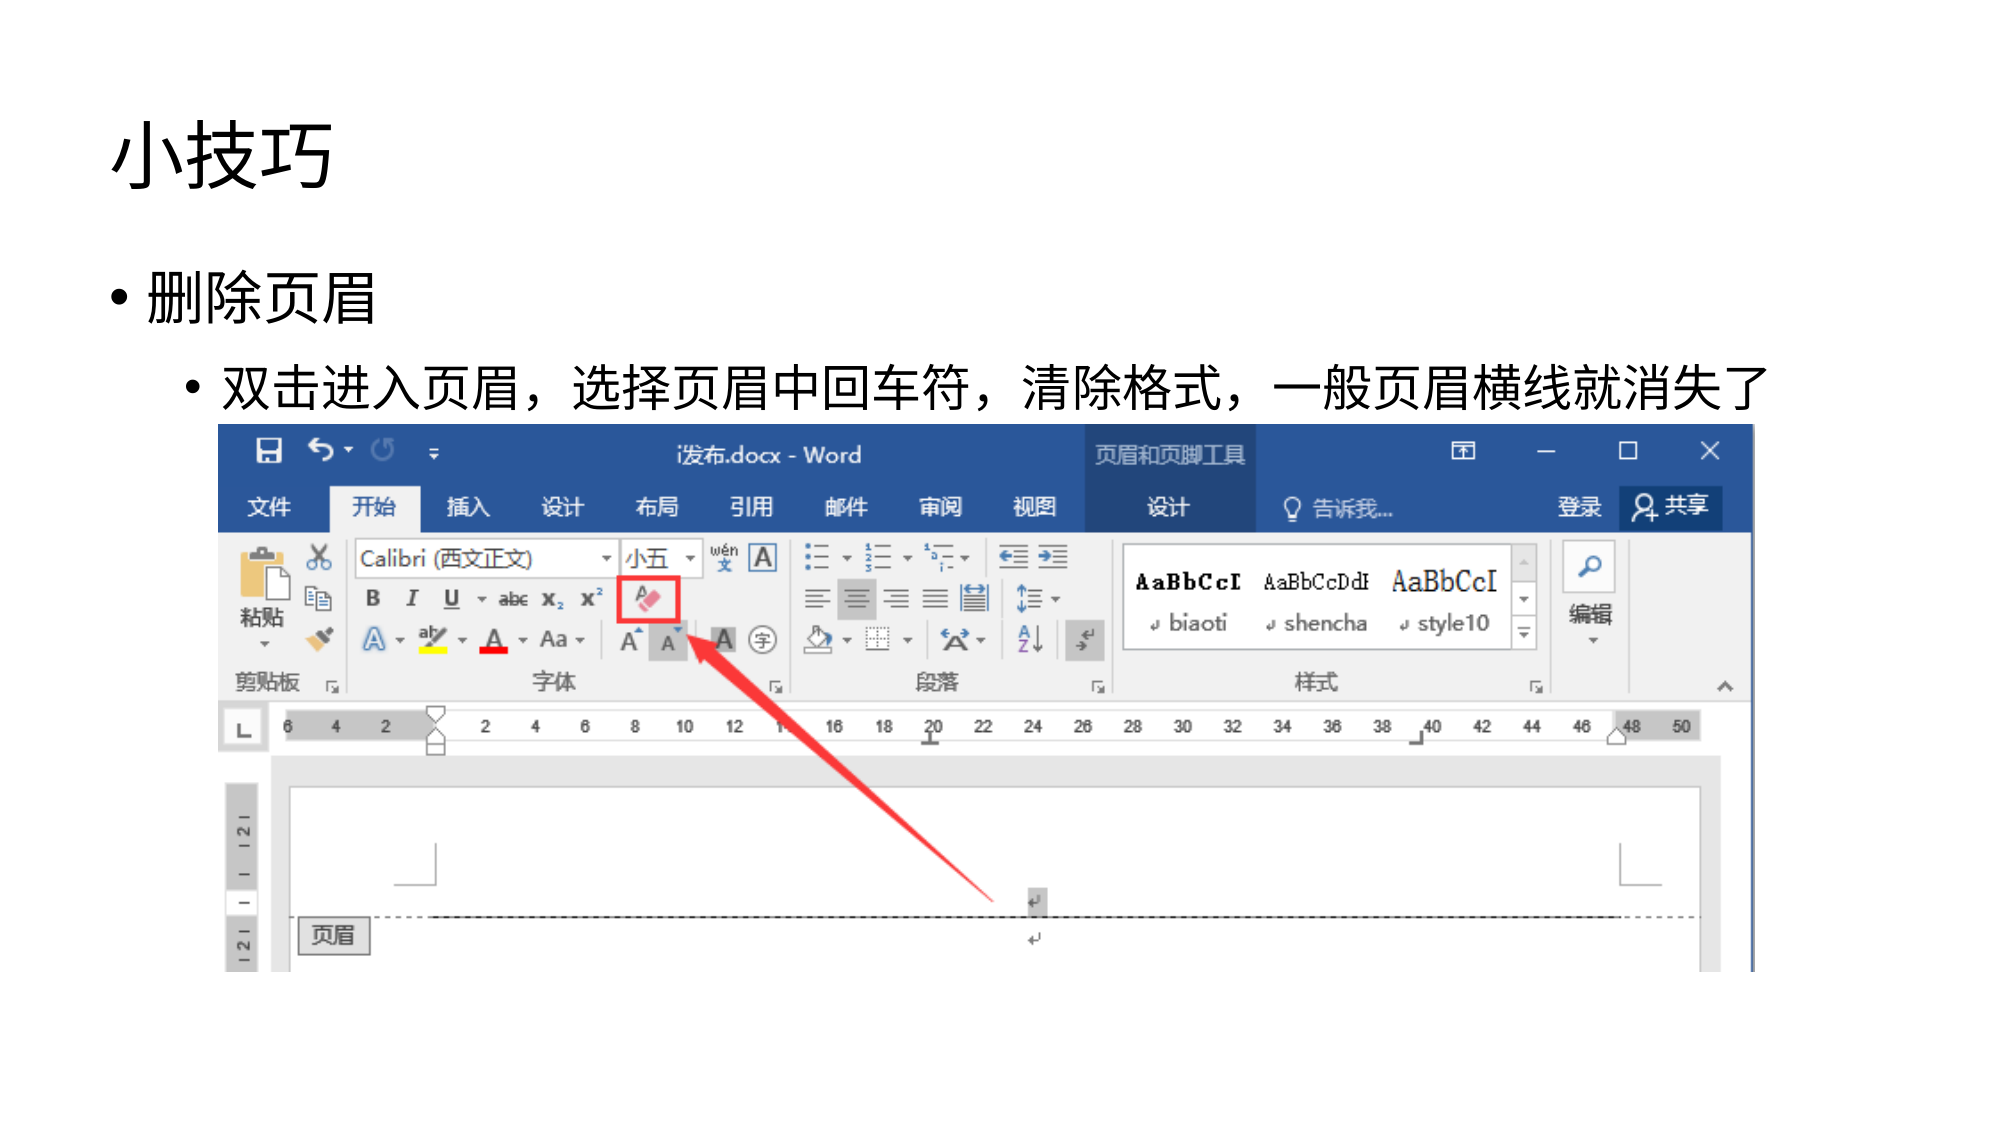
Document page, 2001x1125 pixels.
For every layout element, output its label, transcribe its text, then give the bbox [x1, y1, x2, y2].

picture [218, 424, 1755, 972]
title 小技巧 [94, 59, 1911, 225]
list 删除页眉 双击进入页眉，选择页眉中回车符，清除格式，一般页眉横线就消失了 [94, 235, 1911, 1072]
